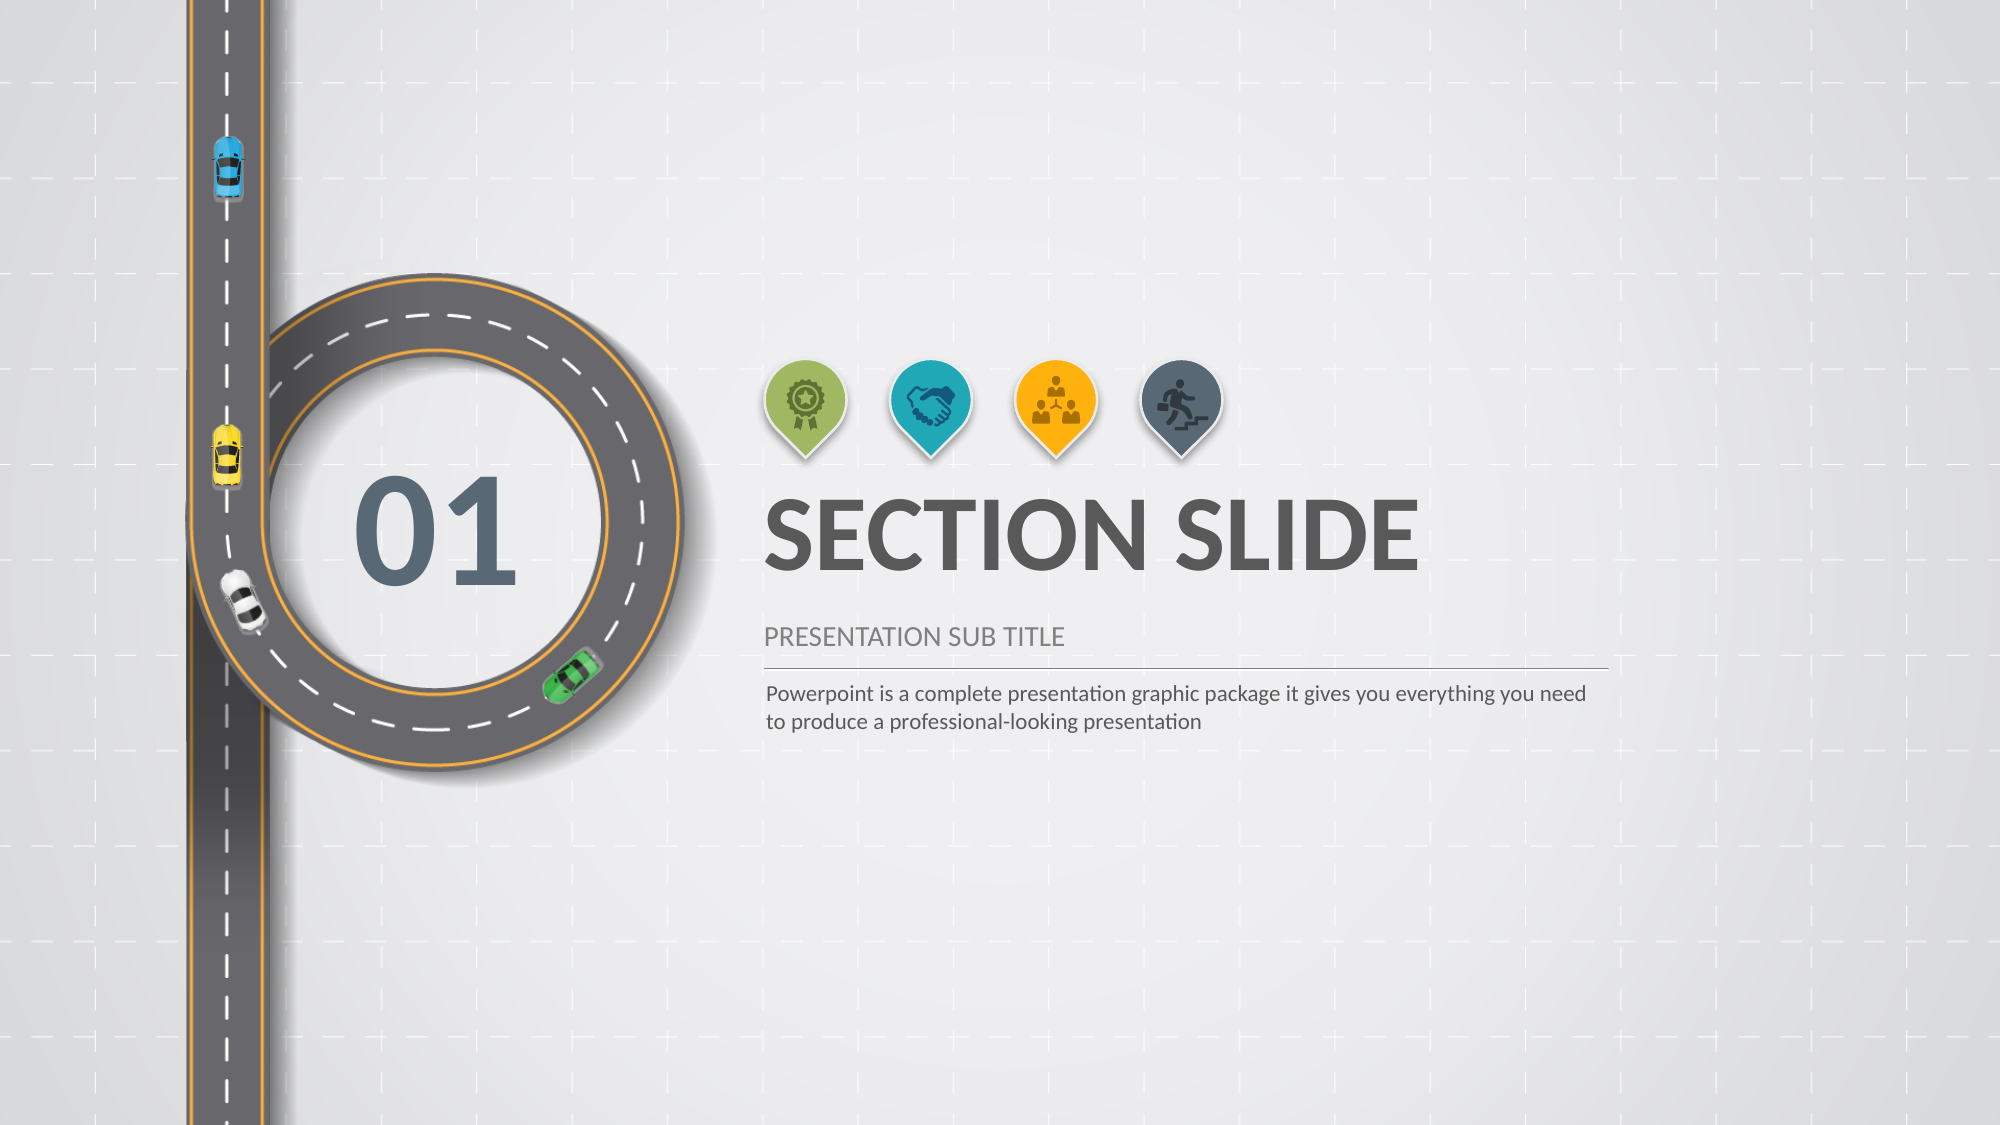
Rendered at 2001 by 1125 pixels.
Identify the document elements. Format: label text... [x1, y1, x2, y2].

text_box 01 [308, 411, 568, 627]
picture [0, 0, 2000, 1125]
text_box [751, 668, 1622, 743]
text_box SECTION SLIDE [748, 454, 1623, 600]
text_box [764, 358, 1223, 441]
text_box PRESENTATION SUB TITLE [748, 609, 1623, 660]
